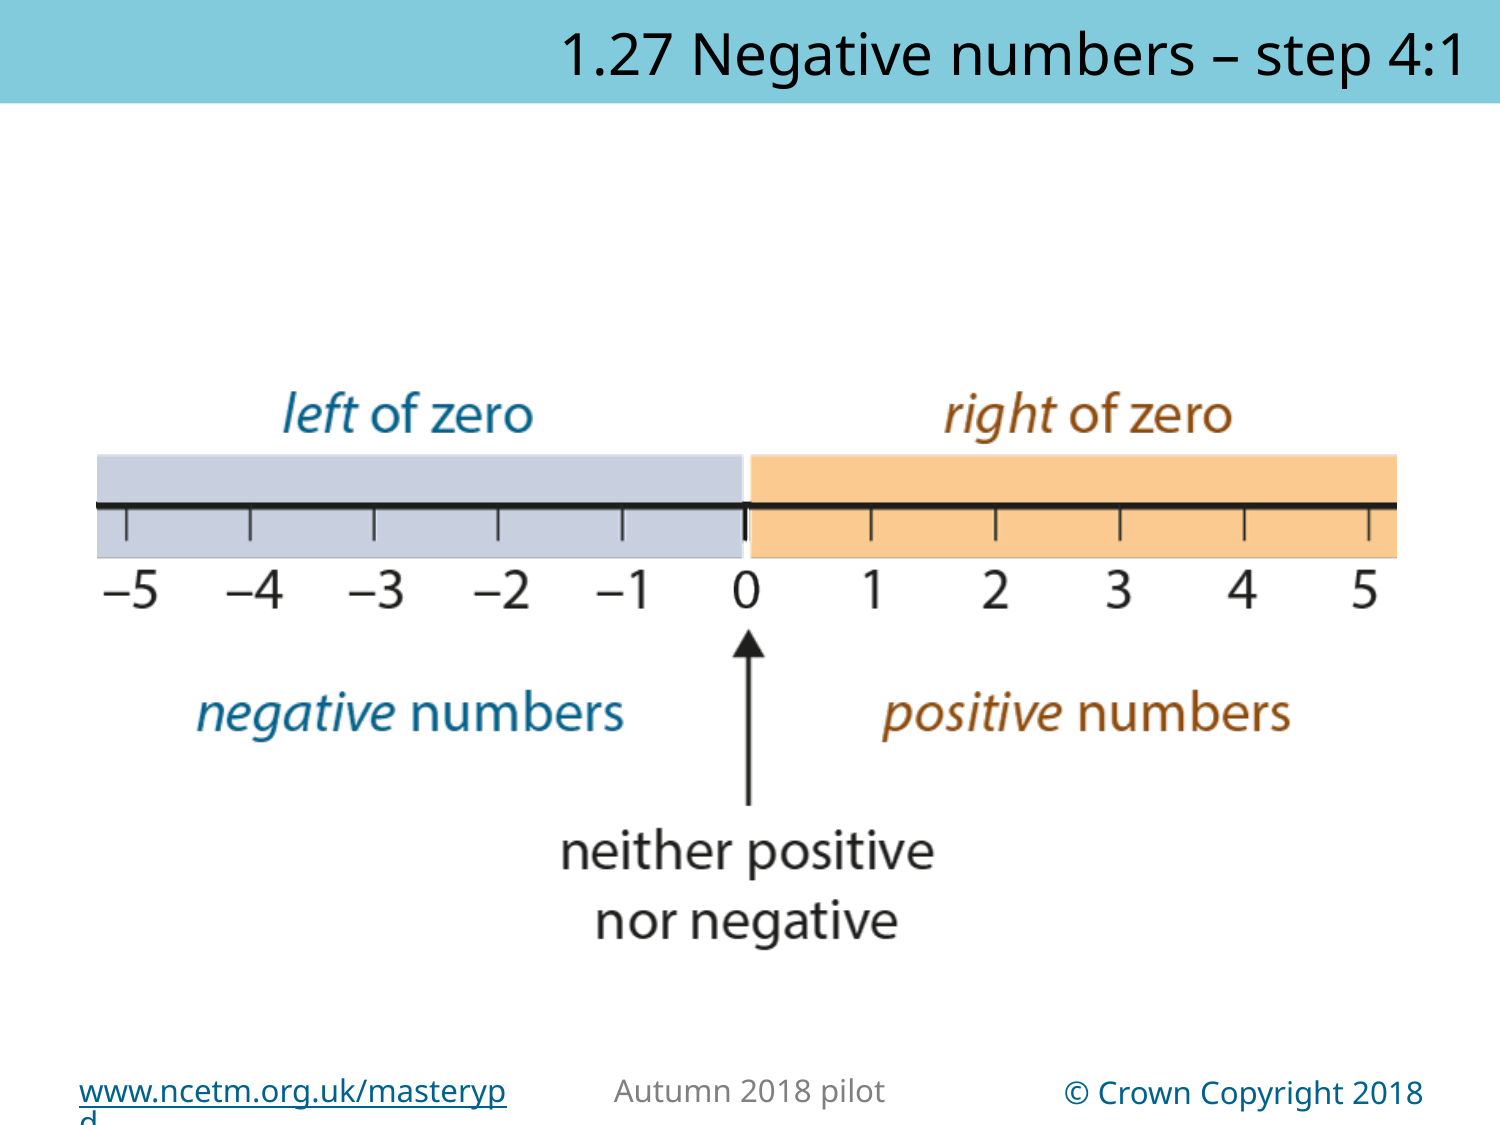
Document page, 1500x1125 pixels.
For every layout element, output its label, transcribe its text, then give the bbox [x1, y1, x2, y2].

picture [87, 386, 1398, 986]
list 1.27 Negative numbers – step 4:1 [0, 0, 1500, 104]
